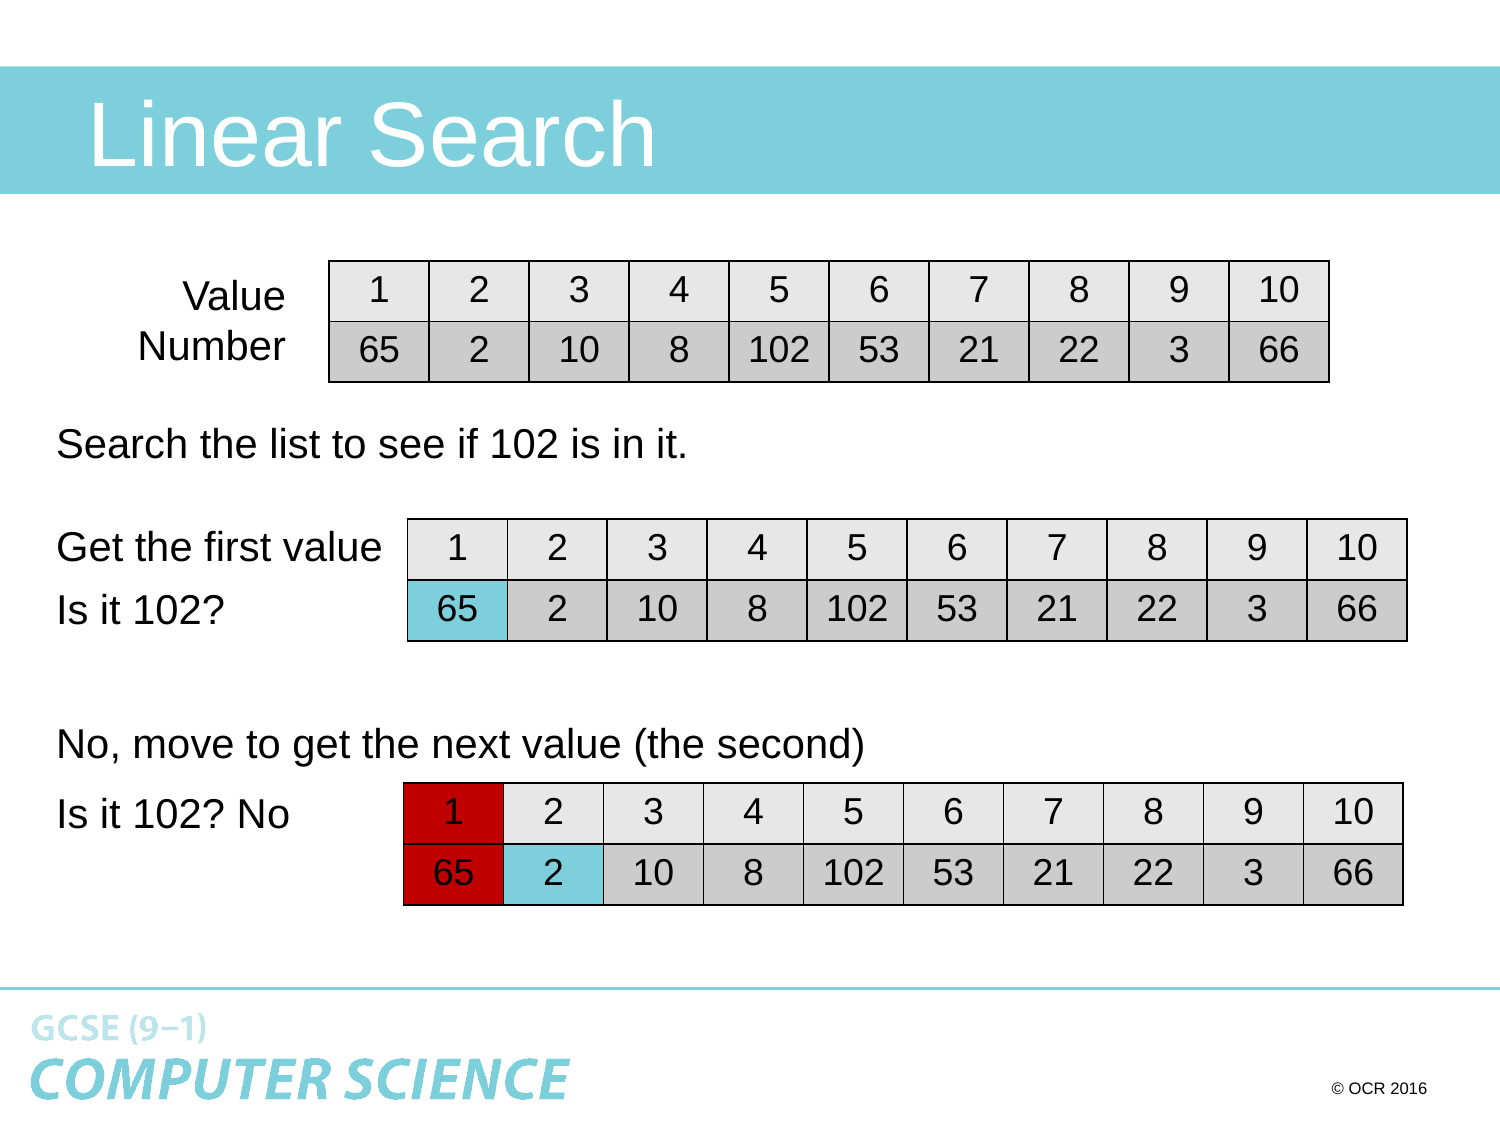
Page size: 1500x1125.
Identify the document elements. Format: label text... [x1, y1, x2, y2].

table_cell 3 [1130, 322, 1228, 381]
table_header 3 [608, 520, 706, 575]
table_cell 10 [530, 322, 628, 381]
table_cell 21 [1004, 845, 1103, 904]
table_header 6 [904, 784, 1003, 843]
table_header 7 [1004, 784, 1103, 843]
text_box Get the first value [41, 512, 402, 575]
table_cell 22 [1108, 581, 1206, 640]
table_header 8 [1108, 520, 1206, 579]
table_cell 65 [330, 322, 428, 381]
table_header 3 [530, 262, 628, 321]
table_header 4 [708, 520, 806, 575]
table_cell 102 [804, 845, 903, 904]
table_header 6 [830, 262, 928, 321]
table_header 4 [630, 262, 728, 321]
title Linear Search [0, 66, 1500, 194]
text_box No, move to get the next value (the second) [41, 709, 906, 774]
table_header 2 [504, 784, 603, 843]
table_header 9 [1204, 784, 1303, 843]
table_cell 53 [830, 322, 928, 381]
table_cell 21 [1008, 581, 1106, 640]
table_header 5 [730, 262, 828, 321]
table_header 7 [1008, 520, 1106, 579]
table_cell 66 [1304, 845, 1402, 904]
picture [0, 987, 1500, 1124]
table_header 8 [1104, 784, 1203, 843]
table_header 10 [1230, 262, 1328, 321]
text_box Search the list to see if 102 is in it. [41, 408, 1408, 474]
table_header 7 [930, 262, 1028, 321]
table_cell 8 [630, 322, 728, 381]
table_header 5 [808, 520, 906, 579]
table_cell 53 [908, 581, 1006, 640]
table_header 3 [604, 784, 703, 843]
table_header 2 [508, 520, 606, 575]
table_cell 22 [1104, 845, 1203, 904]
table_header 8 [1030, 262, 1128, 321]
table_header 10 [1308, 520, 1406, 579]
table_cell 66 [1230, 322, 1328, 381]
text_box Value Number [88, 261, 302, 377]
table_header 1 [408, 520, 507, 575]
table_cell 10 [604, 845, 703, 904]
table_cell 8 [704, 845, 803, 904]
text_box Is it 102? No [41, 779, 337, 845]
table_cell 66 [1308, 581, 1406, 640]
table_cell 2 [430, 322, 528, 381]
table_cell 65 [404, 845, 503, 904]
table_header 5 [804, 784, 903, 843]
table_header 1 [404, 784, 503, 843]
table_header 2 [430, 262, 528, 321]
table_header 4 [704, 784, 803, 843]
table_cell 22 [1030, 322, 1128, 381]
table_cell 21 [930, 322, 1028, 381]
table_header 1 [330, 262, 428, 321]
table_header 9 [1130, 262, 1228, 321]
table_header 9 [1208, 520, 1306, 579]
table_cell 53 [904, 845, 1003, 904]
table_cell 102 [730, 322, 828, 381]
text_box Is it 102? [41, 575, 837, 641]
table_header 10 [1304, 784, 1402, 843]
table_cell 102 [837, 581, 906, 640]
table_header 6 [908, 520, 1006, 579]
table_cell 2 [504, 845, 603, 904]
table_cell 3 [1204, 845, 1303, 904]
table_cell 3 [1208, 581, 1306, 640]
